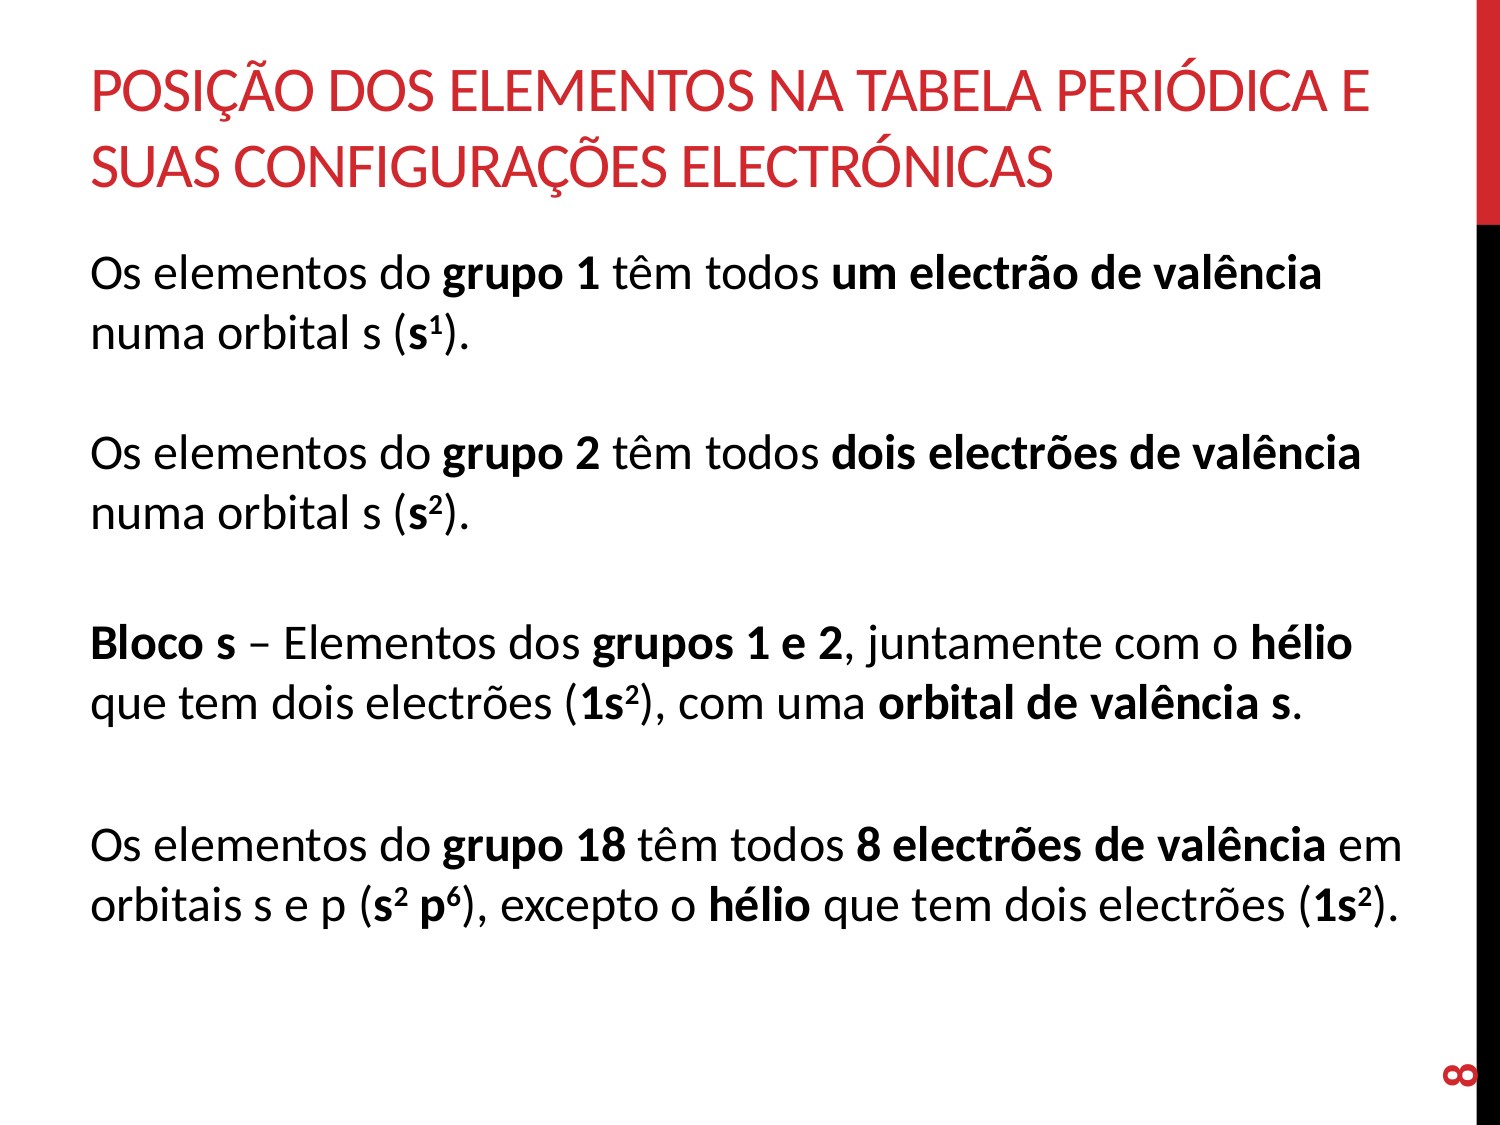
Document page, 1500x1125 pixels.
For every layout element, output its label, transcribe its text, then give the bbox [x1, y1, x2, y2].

title Posição dos elementos na Tabela Periódica E SUAS configurações electrónicas [75, 36, 1424, 209]
slide_number 8 [1427, 887, 1488, 1104]
list Os elementos do grupo 1 têm todos um electrão de valência numa orbital s (s1). Os elementos do grupo 2 têm todos dois electrões de valência numa orbital s (s2). Bloco s – Elementos dos grupos 1 e 2, juntamente com o hélio que tem dois electrões (1s2), com uma orbital de valência s. Os elementos do grupo 18 têm todos 8 electrões de valência em orbitais s e p (s2 p6), excepto o hélio que tem dois electrões (1s2). [75, 231, 1436, 1005]
